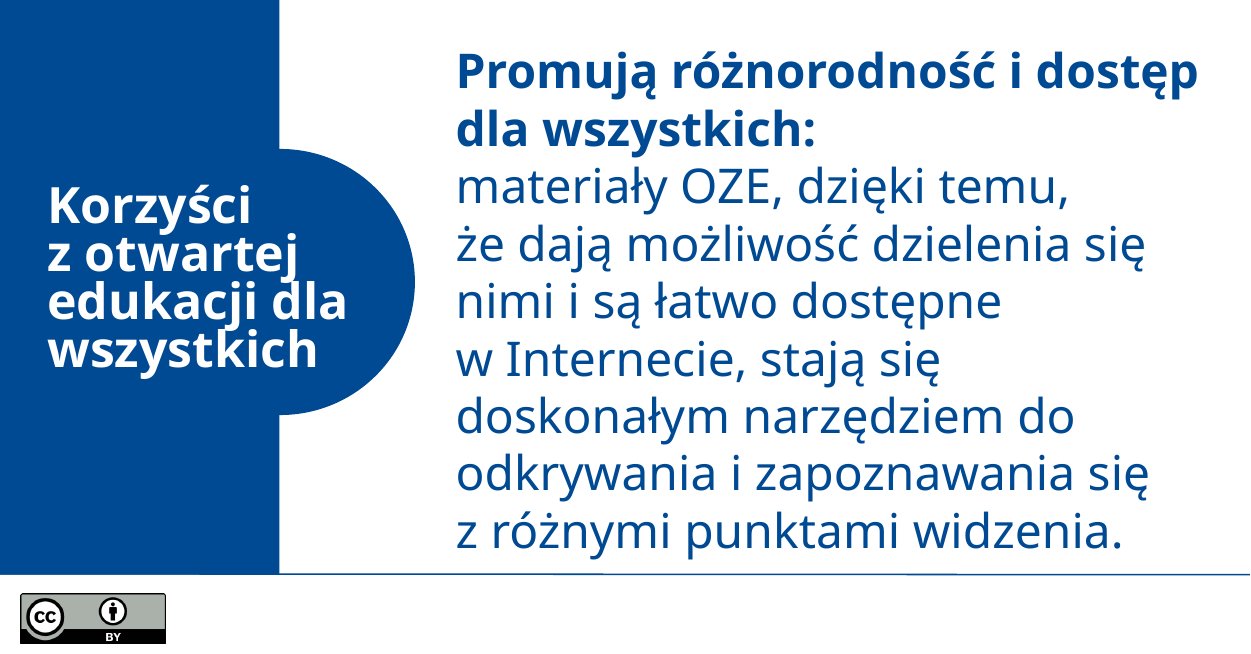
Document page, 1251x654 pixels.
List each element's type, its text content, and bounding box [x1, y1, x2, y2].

text_box [0, 0, 280, 573]
text_box Promują różnorodność i dostęp dla wszystkich: materiały OZE, dzięki temu, że dają możliwość dzielenia się nimi i są łatwo dostępne w Internecie, stają się doskonałym narzędziem do odkrywania i zapoznawania się z różnymi punktami widzenia. [440, 25, 1227, 572]
text_box Korzyści z otwartej edukacji dla wszystkich [32, 169, 415, 392]
text_box [0, 582, 1250, 654]
picture [20, 592, 166, 645]
text_box [204, 392, 356, 416]
text_box [209, 148, 352, 169]
